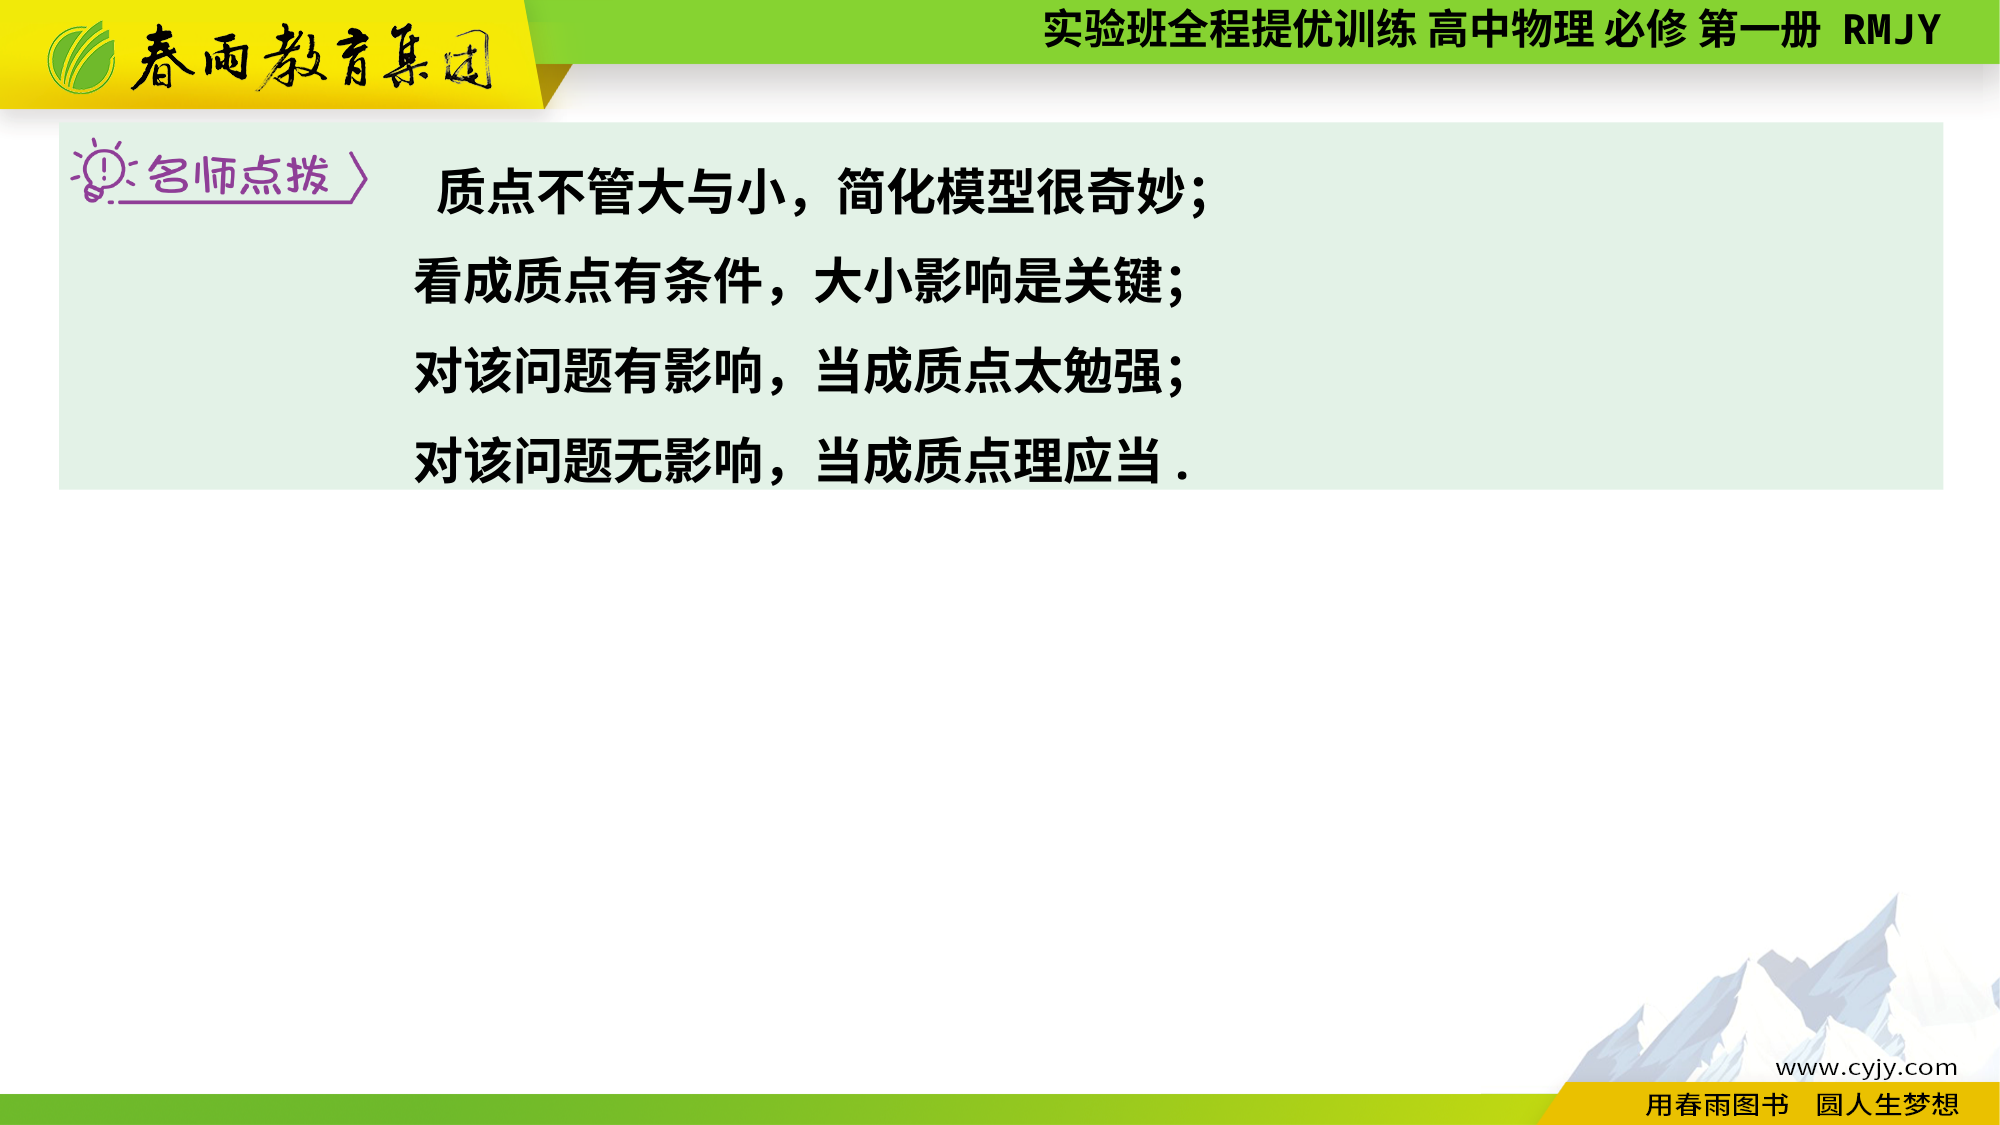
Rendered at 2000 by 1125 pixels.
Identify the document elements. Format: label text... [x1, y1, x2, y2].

picture [0, 0, 2000, 1125]
list 质点不管大与小，简化模型很奇妙； 看成质点有条件，大小影响是关键； 对该问题有影响，当成质点太勉强； 对该问题无影响，当成质点理应当. [59, 122, 1944, 490]
